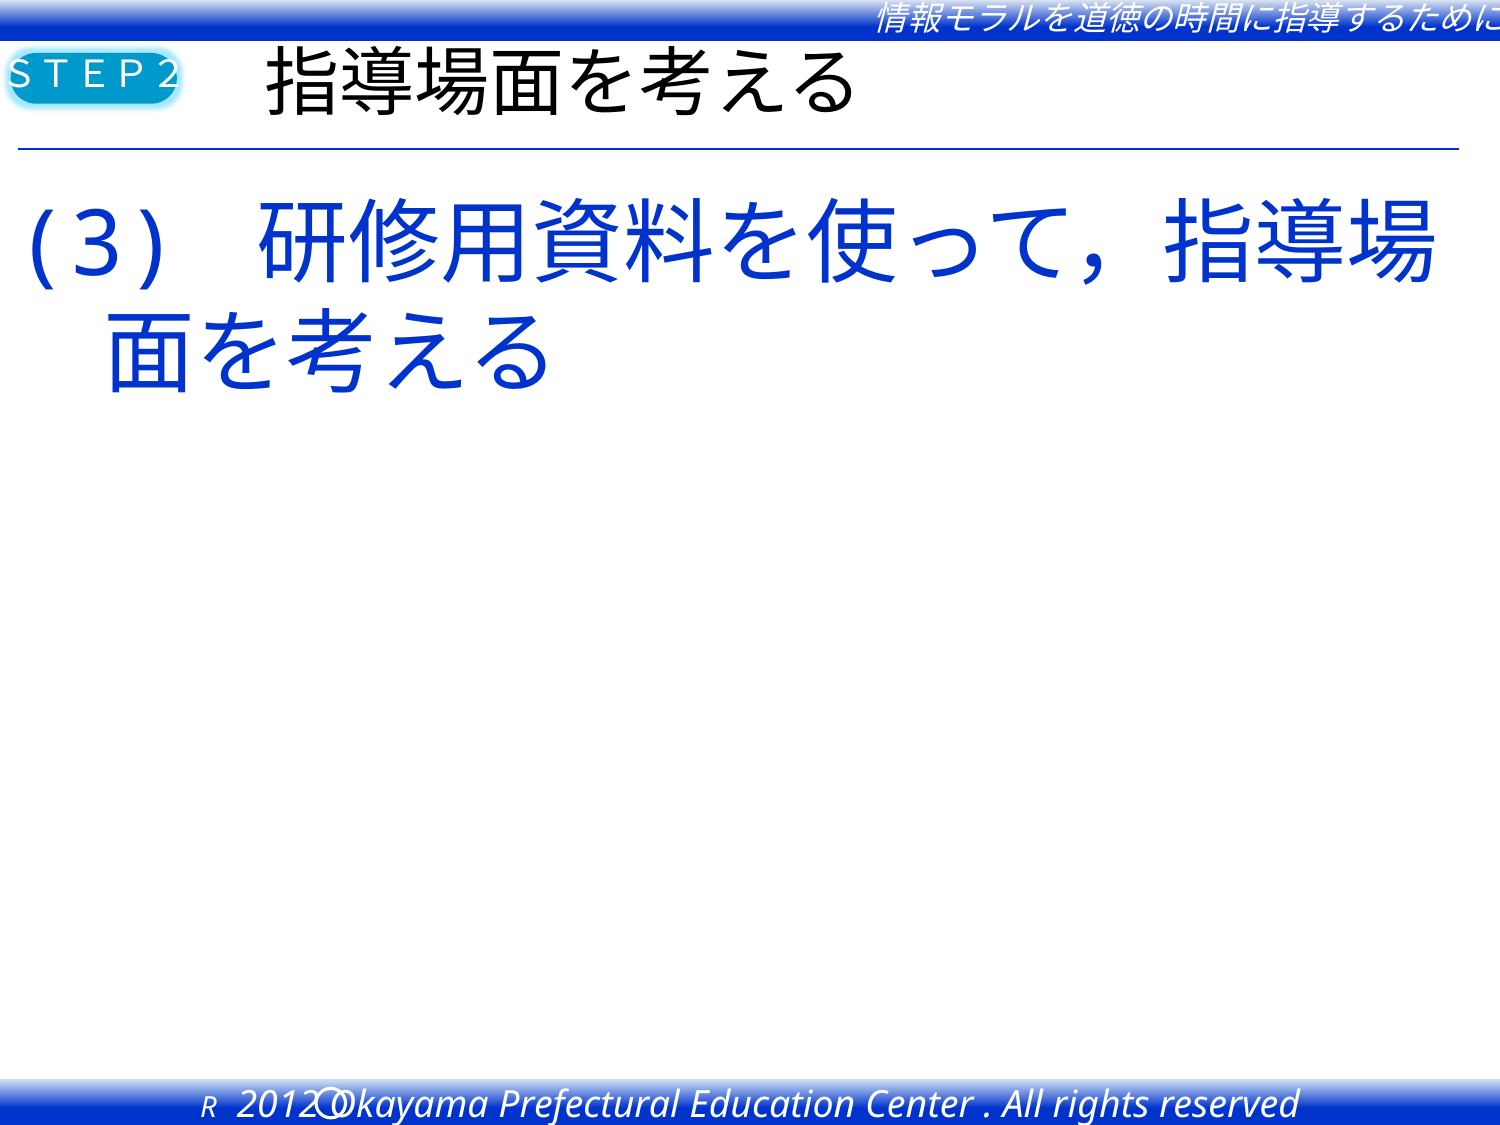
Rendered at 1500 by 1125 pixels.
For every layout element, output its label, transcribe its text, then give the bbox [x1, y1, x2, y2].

text_box (3) 研修用資料を使って，指導場面を考える [0, 176, 1483, 411]
text_box 指導場面を考える [249, 26, 878, 132]
